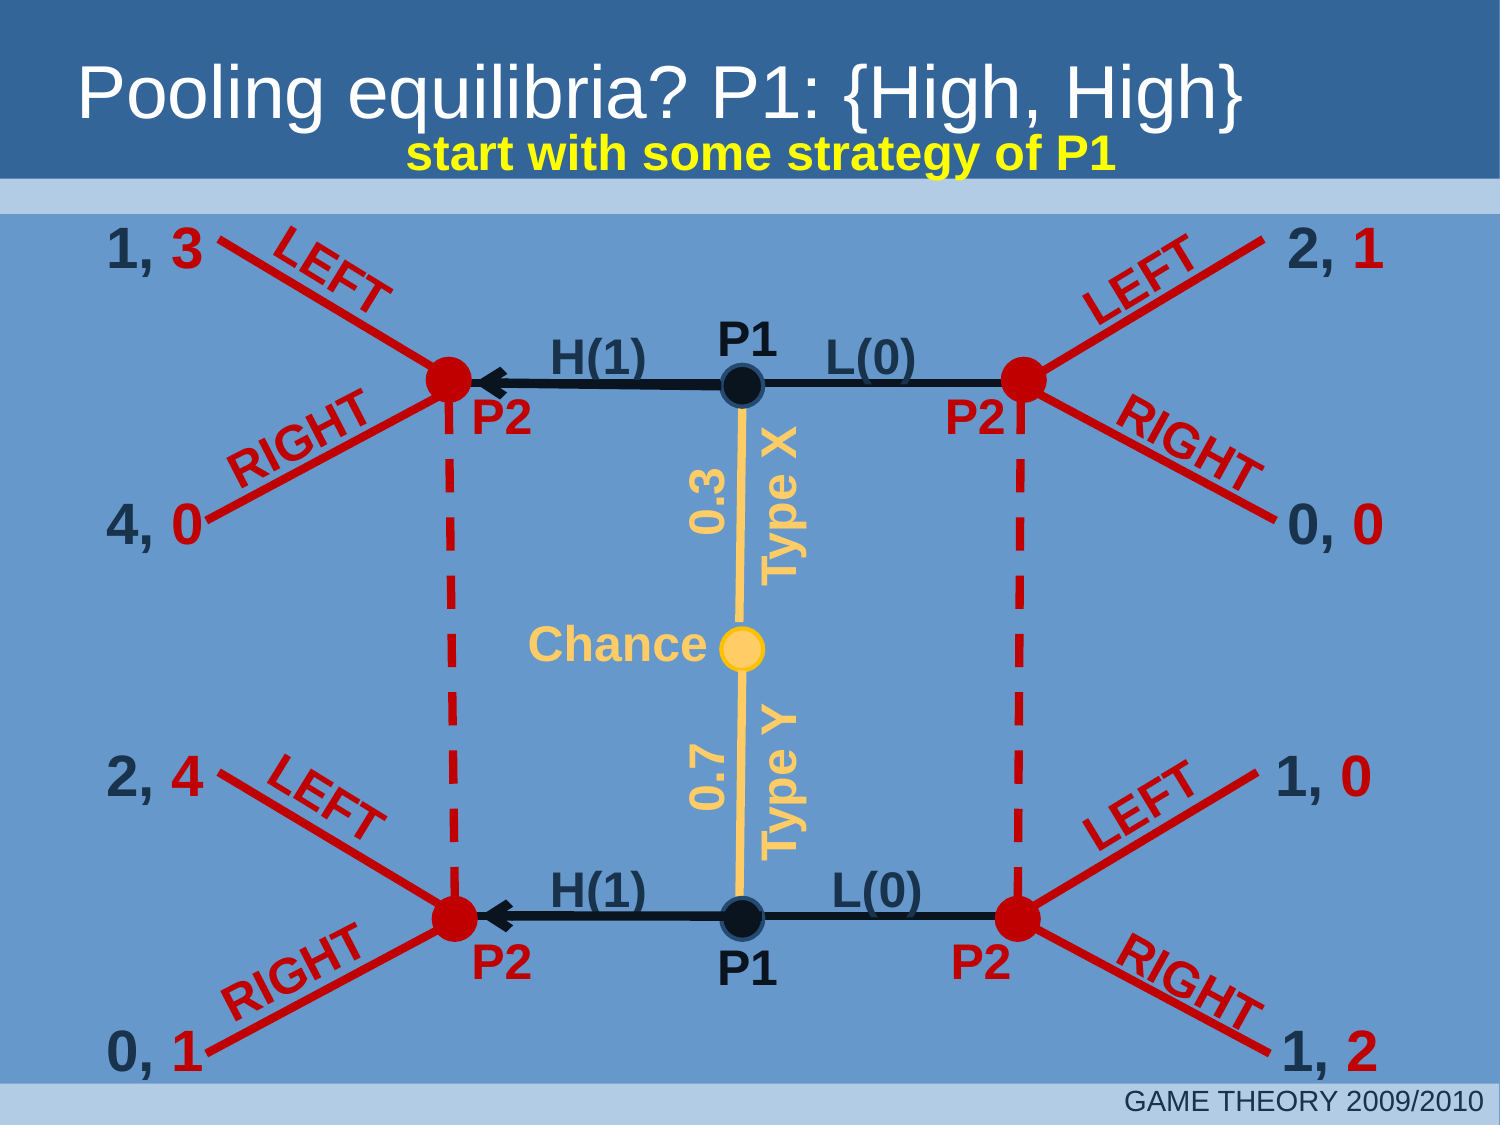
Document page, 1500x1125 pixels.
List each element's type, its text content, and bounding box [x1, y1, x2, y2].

text_box GAME THEORY 2009/2010 [1109, 1075, 1500, 1125]
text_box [42, 202, 1447, 1092]
text_box start with some strategy of P1 [390, 113, 1133, 188]
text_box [484, 918, 760, 922]
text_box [473, 386, 723, 393]
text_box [474, 382, 722, 387]
title Pooling equilibria? P1: {High, High} [60, 29, 1450, 148]
